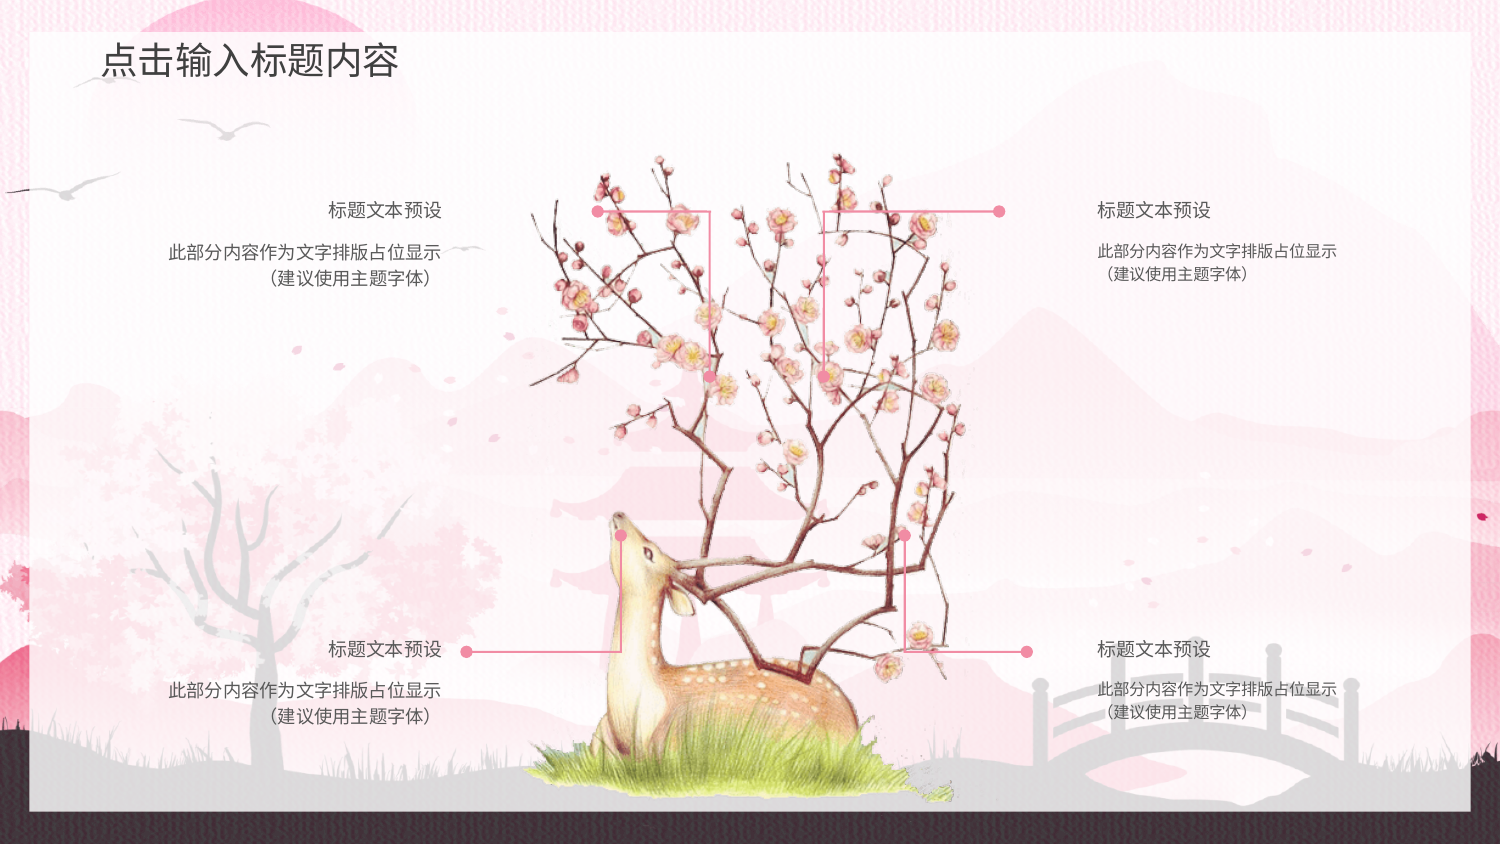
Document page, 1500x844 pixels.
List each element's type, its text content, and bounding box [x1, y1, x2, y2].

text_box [129, 629, 478, 737]
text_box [466, 535, 623, 653]
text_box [1061, 629, 1353, 737]
picture [0, 0, 1500, 844]
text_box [822, 210, 1000, 377]
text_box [129, 190, 478, 299]
text_box 点击输入标题内容 [100, 28, 450, 91]
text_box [1061, 190, 1353, 298]
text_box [597, 210, 712, 377]
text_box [903, 535, 1027, 653]
